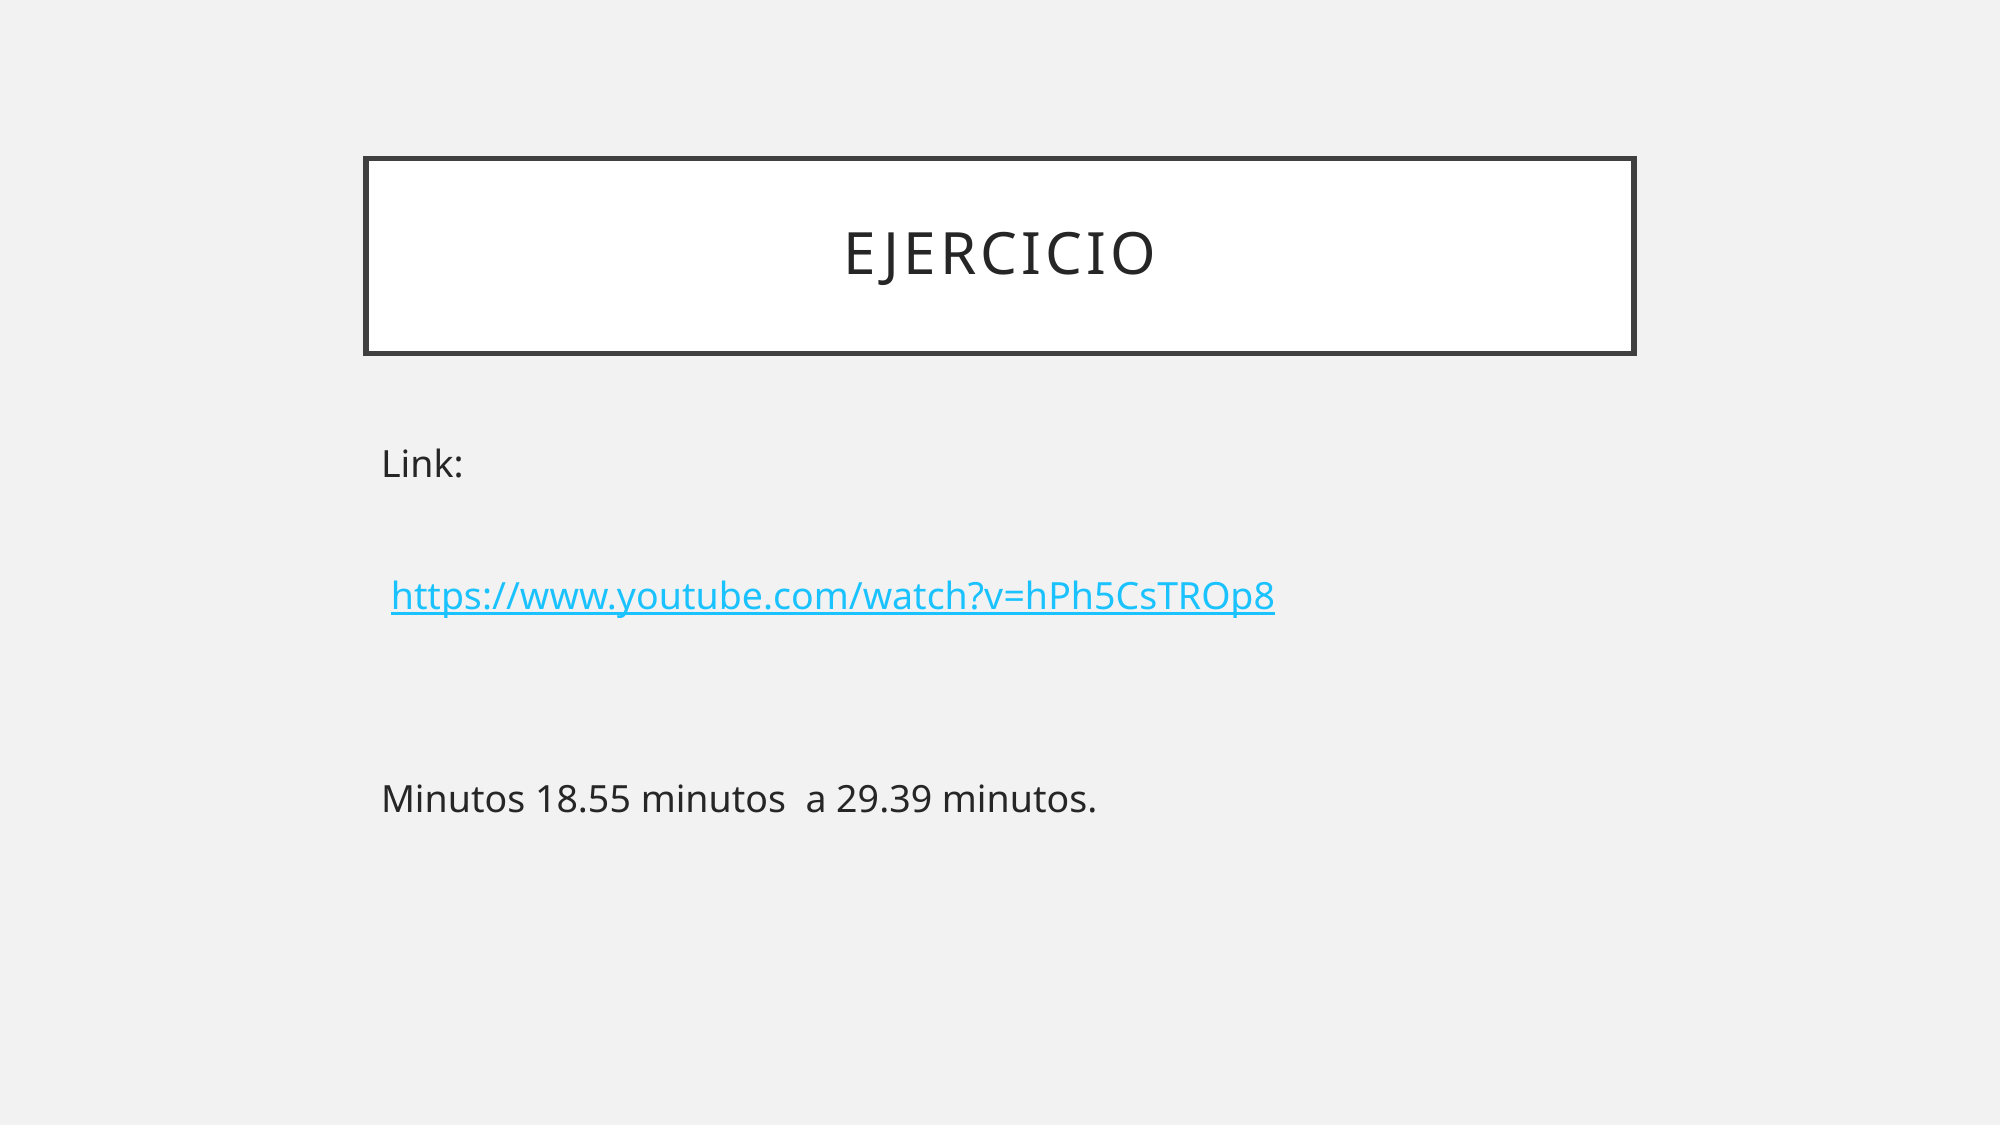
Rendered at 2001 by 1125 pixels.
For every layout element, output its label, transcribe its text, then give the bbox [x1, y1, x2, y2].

list Link: https://www.youtube.com/watch?v=hPh5CsTROp8 Minutos 18.55 minutos a 29.39 minutos. [366, 432, 1634, 942]
title Ejercicio [363, 156, 1637, 356]
